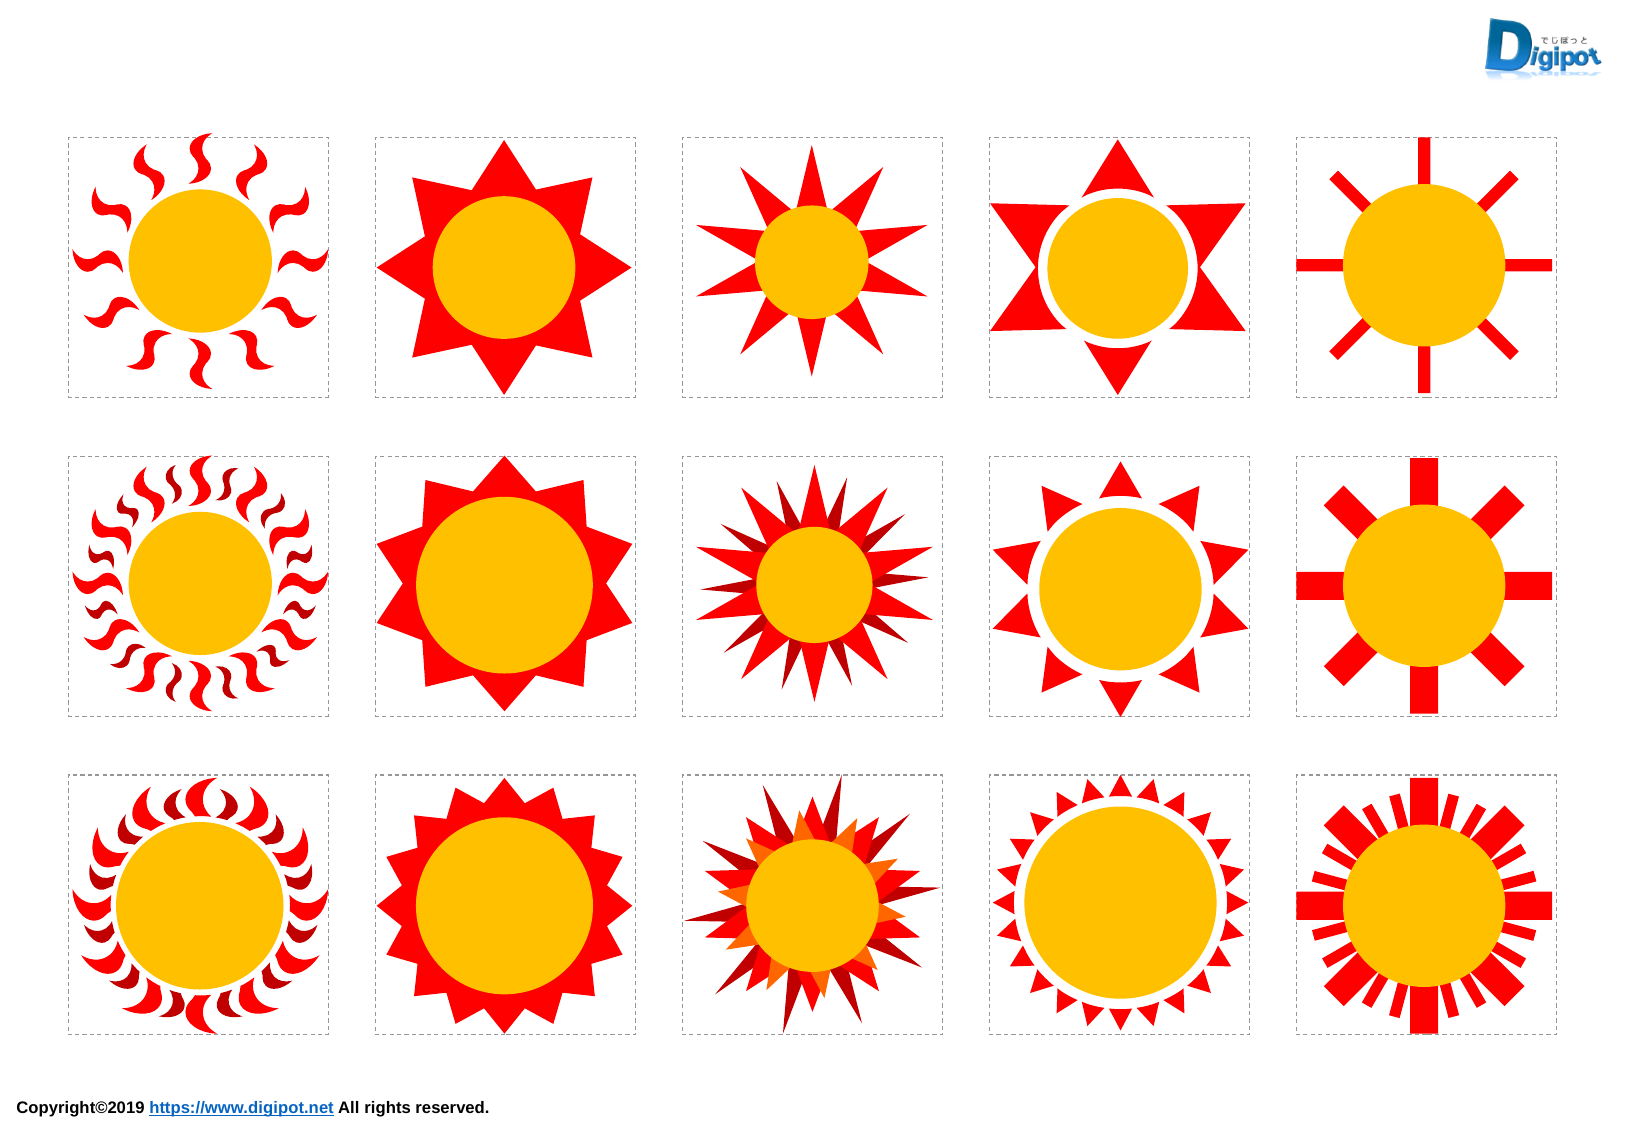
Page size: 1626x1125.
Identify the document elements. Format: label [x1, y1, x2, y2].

text_box [992, 461, 1249, 718]
text_box [989, 139, 1246, 395]
text_box [72, 455, 329, 712]
text_box [992, 774, 1249, 1031]
text_box [72, 133, 329, 389]
text_box [1296, 457, 1553, 714]
text_box [695, 144, 928, 377]
text_box [1296, 777, 1553, 1034]
picture [1485, 18, 1602, 82]
text_box [376, 140, 632, 395]
text_box [376, 455, 633, 712]
text_box [72, 777, 329, 1034]
text_box [695, 464, 933, 702]
text_box [376, 777, 633, 1034]
text_box [684, 774, 941, 1034]
text_box [1296, 137, 1553, 394]
